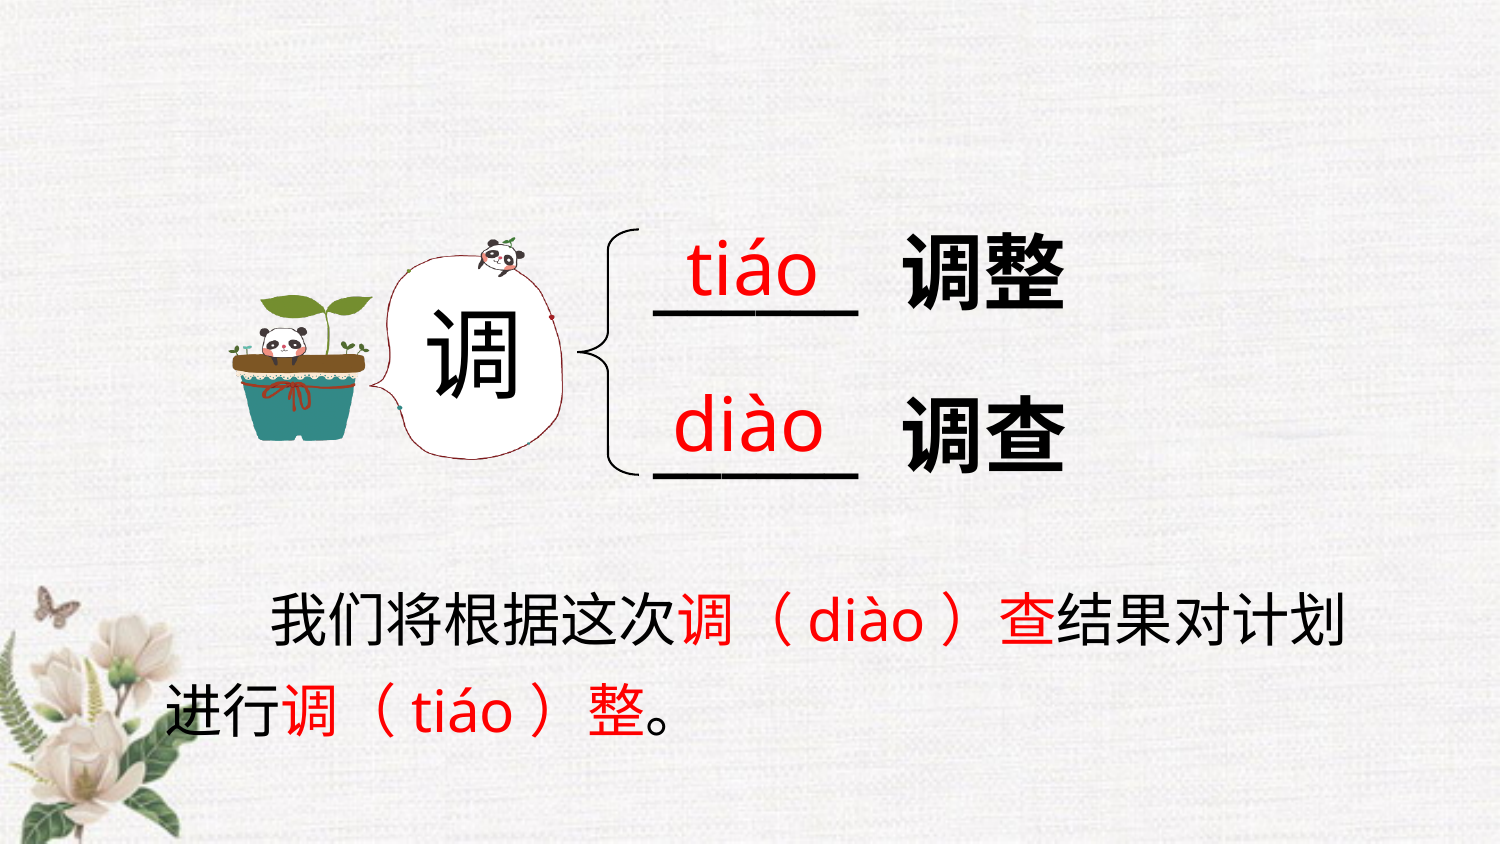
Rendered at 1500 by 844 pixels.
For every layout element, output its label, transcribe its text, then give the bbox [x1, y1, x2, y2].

text_box 我们将根据这次调（diào）查结果对计划进行调（tiáo）整。 [149, 554, 1401, 752]
text_box ______ 调整 [638, 212, 1242, 328]
text_box [577, 228, 639, 476]
text_box ______ 调查 [638, 375, 1265, 491]
text_box tiáo [672, 212, 961, 318]
text_box diào [658, 368, 841, 474]
picture [0, 0, 1500, 844]
